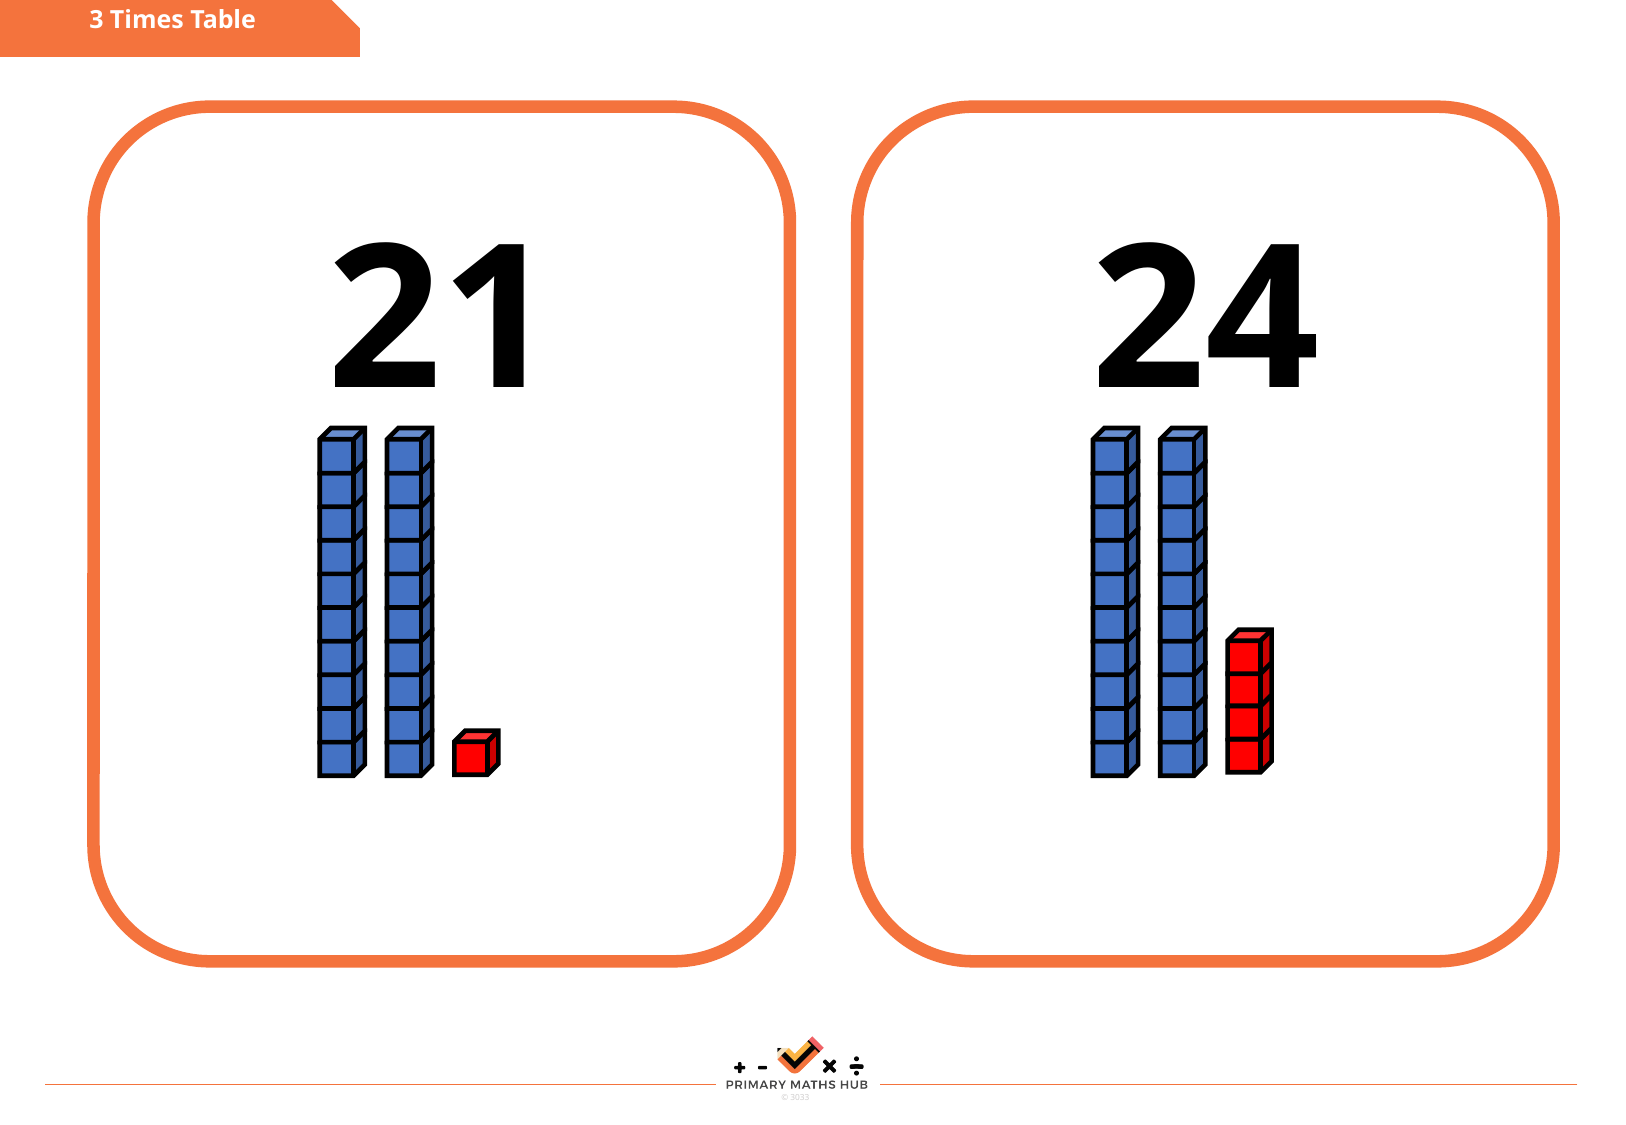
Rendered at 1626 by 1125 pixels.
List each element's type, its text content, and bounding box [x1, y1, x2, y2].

text_box 21 [93, 179, 790, 435]
text_box 3 Times Table [0, 0, 361, 58]
text_box [856, 209, 1555, 963]
text_box [864, 105, 1547, 179]
text_box 24 [857, 179, 1554, 435]
text_box [92, 207, 792, 963]
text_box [319, 427, 365, 776]
text_box [453, 729, 500, 776]
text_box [1092, 427, 1139, 776]
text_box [387, 427, 433, 776]
text_box [100, 105, 783, 179]
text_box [1227, 629, 1272, 773]
text_box © 3033 [720, 1084, 870, 1110]
picture [722, 1034, 872, 1094]
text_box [1160, 427, 1206, 776]
